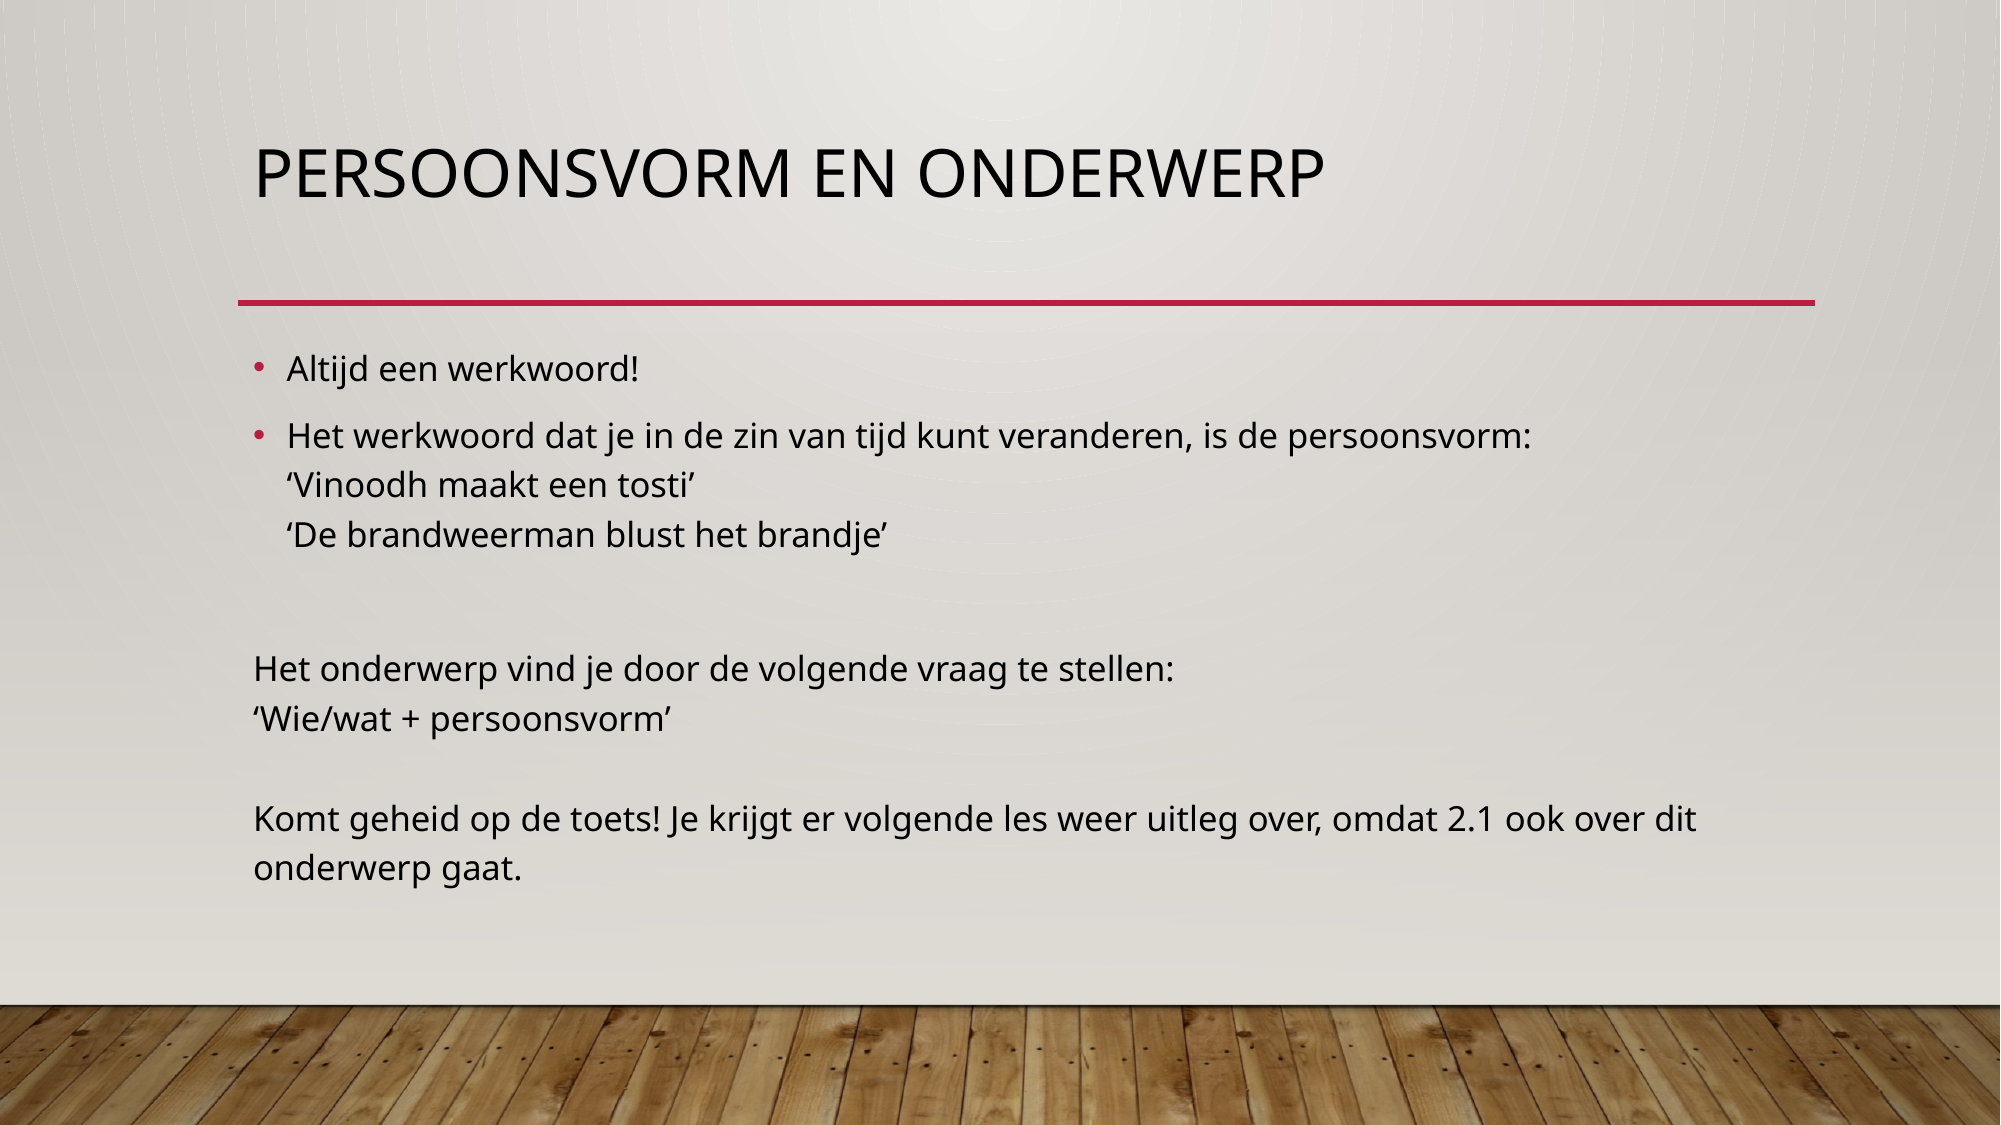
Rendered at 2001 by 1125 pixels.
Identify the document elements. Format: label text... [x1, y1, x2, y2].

title Persoonsvorm en onderwerp [238, 131, 1814, 305]
picture [0, 1005, 2000, 1125]
list Altijd een werkwoord! Het werkwoord dat je in de zin van tijd kunt veranderen, is de persoonsvorm: ‘Vinoodh maakt een tosti’ ‘De brandweerman blust het brandje’ Het onderwerp vind je door de volgende vraag te stellen: ‘Wie/wat + persoonsvorm’ Komt geheid op de toets! Je krijgt er volgende les weer uitleg over, omdat 2.1 ook over dit onderwerp gaat. [238, 330, 1814, 897]
